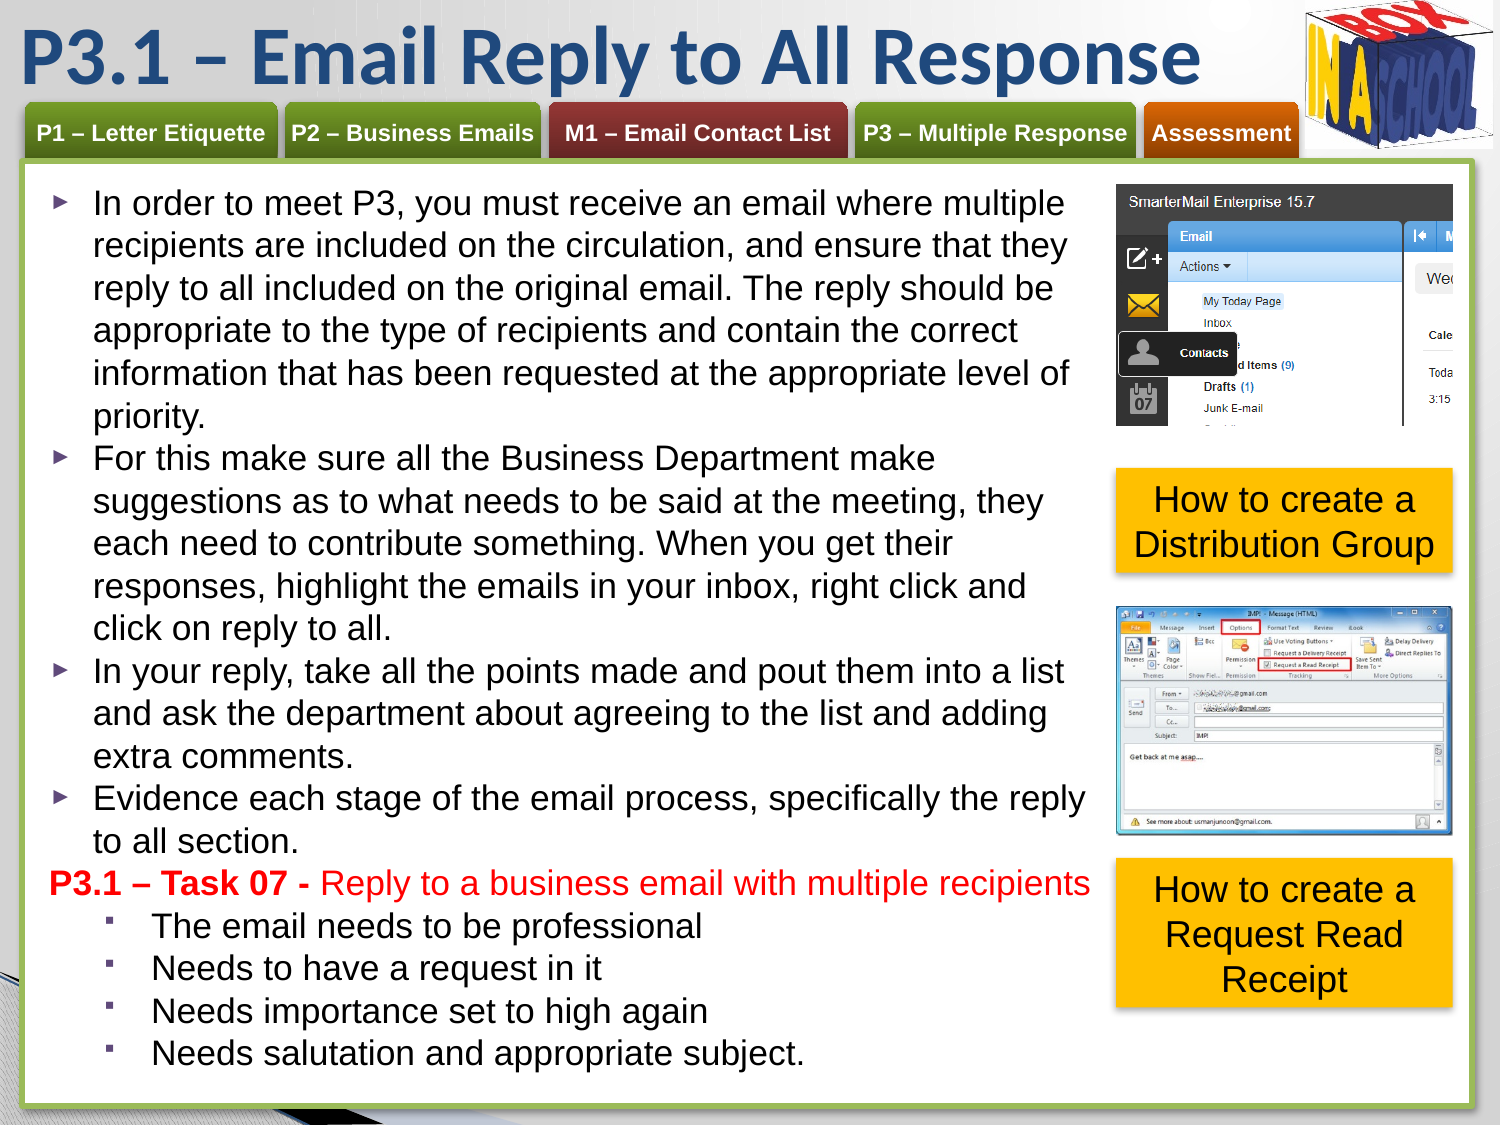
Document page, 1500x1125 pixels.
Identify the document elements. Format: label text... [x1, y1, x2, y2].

picture [1115, 184, 1453, 426]
text_box In order to meet P3, you must receive an email where multiple recipients are included on the circulation, and ensure that they reply to all included on the original email. The reply should be appropriate to the type of recipients and contain the correct information that has been requested at the appropriate level of priority. For this make sure all the Business Department make suggestions as to what needs to be said at the meeting, they each need to contribute something. When you get their responses, highlight the emails in your inbox, right click and click on reply to all. In your reply, take all the points made and pout them into a list and ask the department about agreeing to the list and adding extra comments. Evidence each stage of the email process, specifically the reply to all section. P3.1 – Task 07 - Reply to a business email with multiple recipients The email needs to be professional Needs to have a request in it Needs importance set to high again Needs salutation and appropriate subject. [34, 172, 1117, 1081]
text_box How to create a Request Read Receipt [1116, 857, 1453, 1008]
title P3.1 – Email Reply to All Response [5, 0, 1270, 102]
picture [1305, 0, 1494, 149]
text_box How to create a Distribution Group [1116, 467, 1453, 573]
picture [281, 1114, 303, 1125]
picture [1115, 606, 1453, 837]
